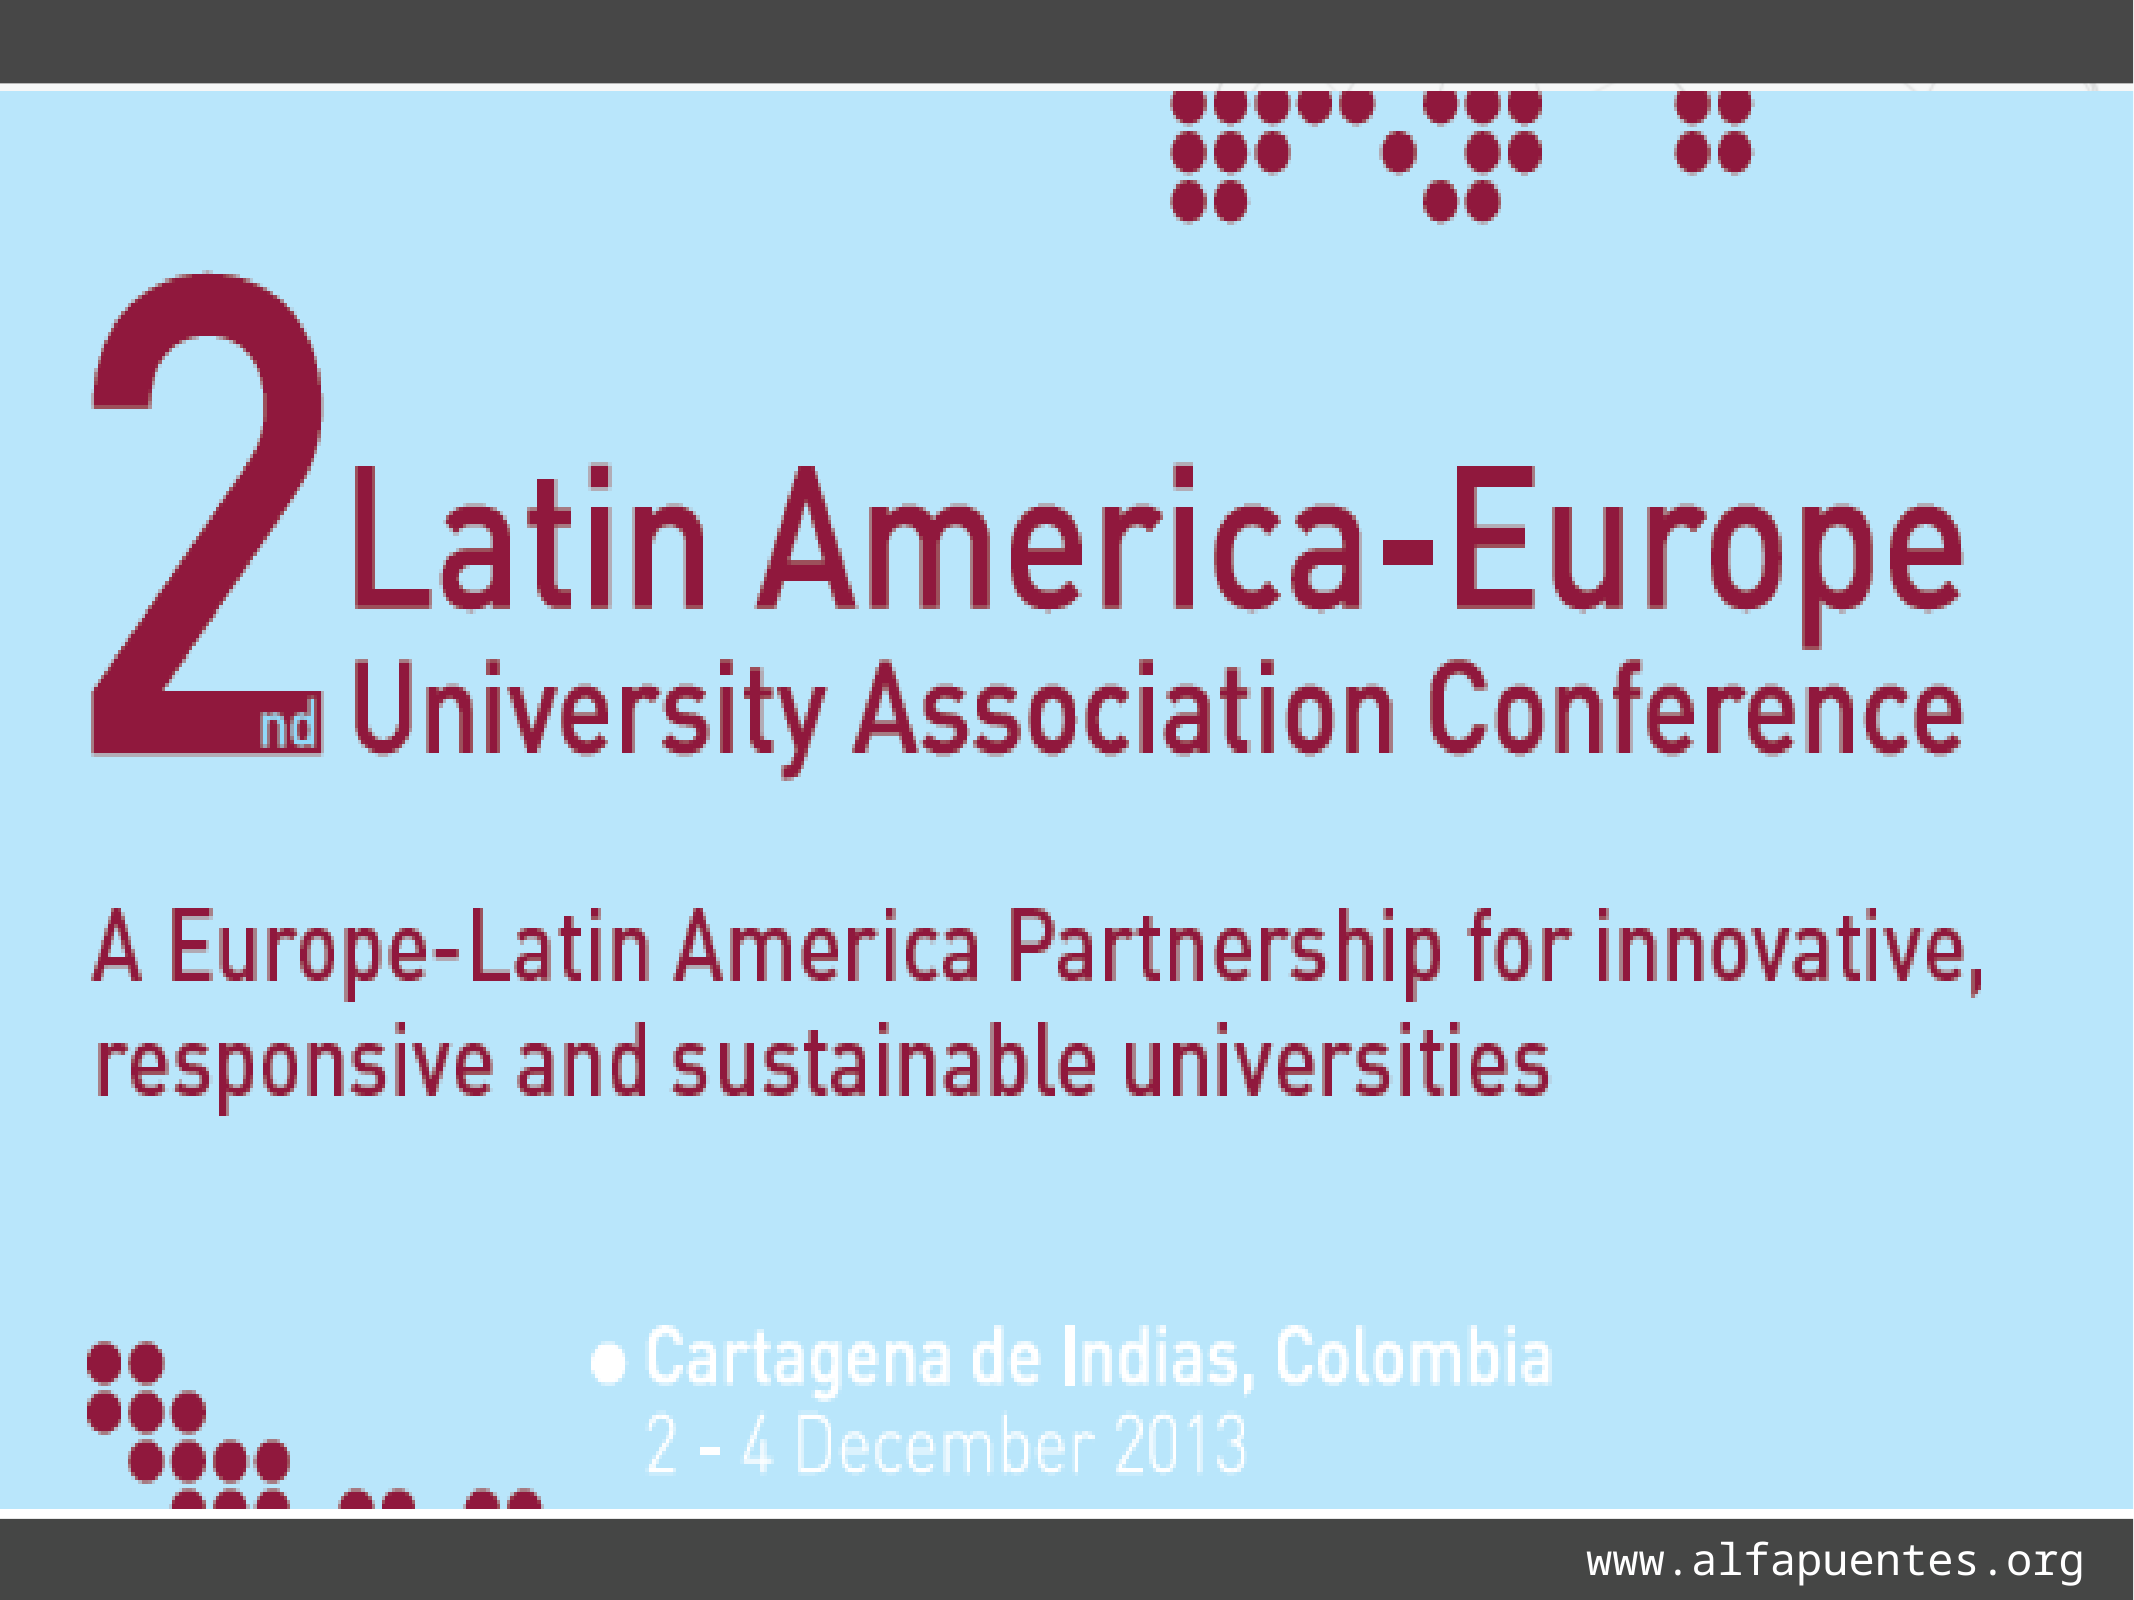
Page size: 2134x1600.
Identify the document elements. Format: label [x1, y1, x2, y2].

picture [0, 84, 2134, 1510]
